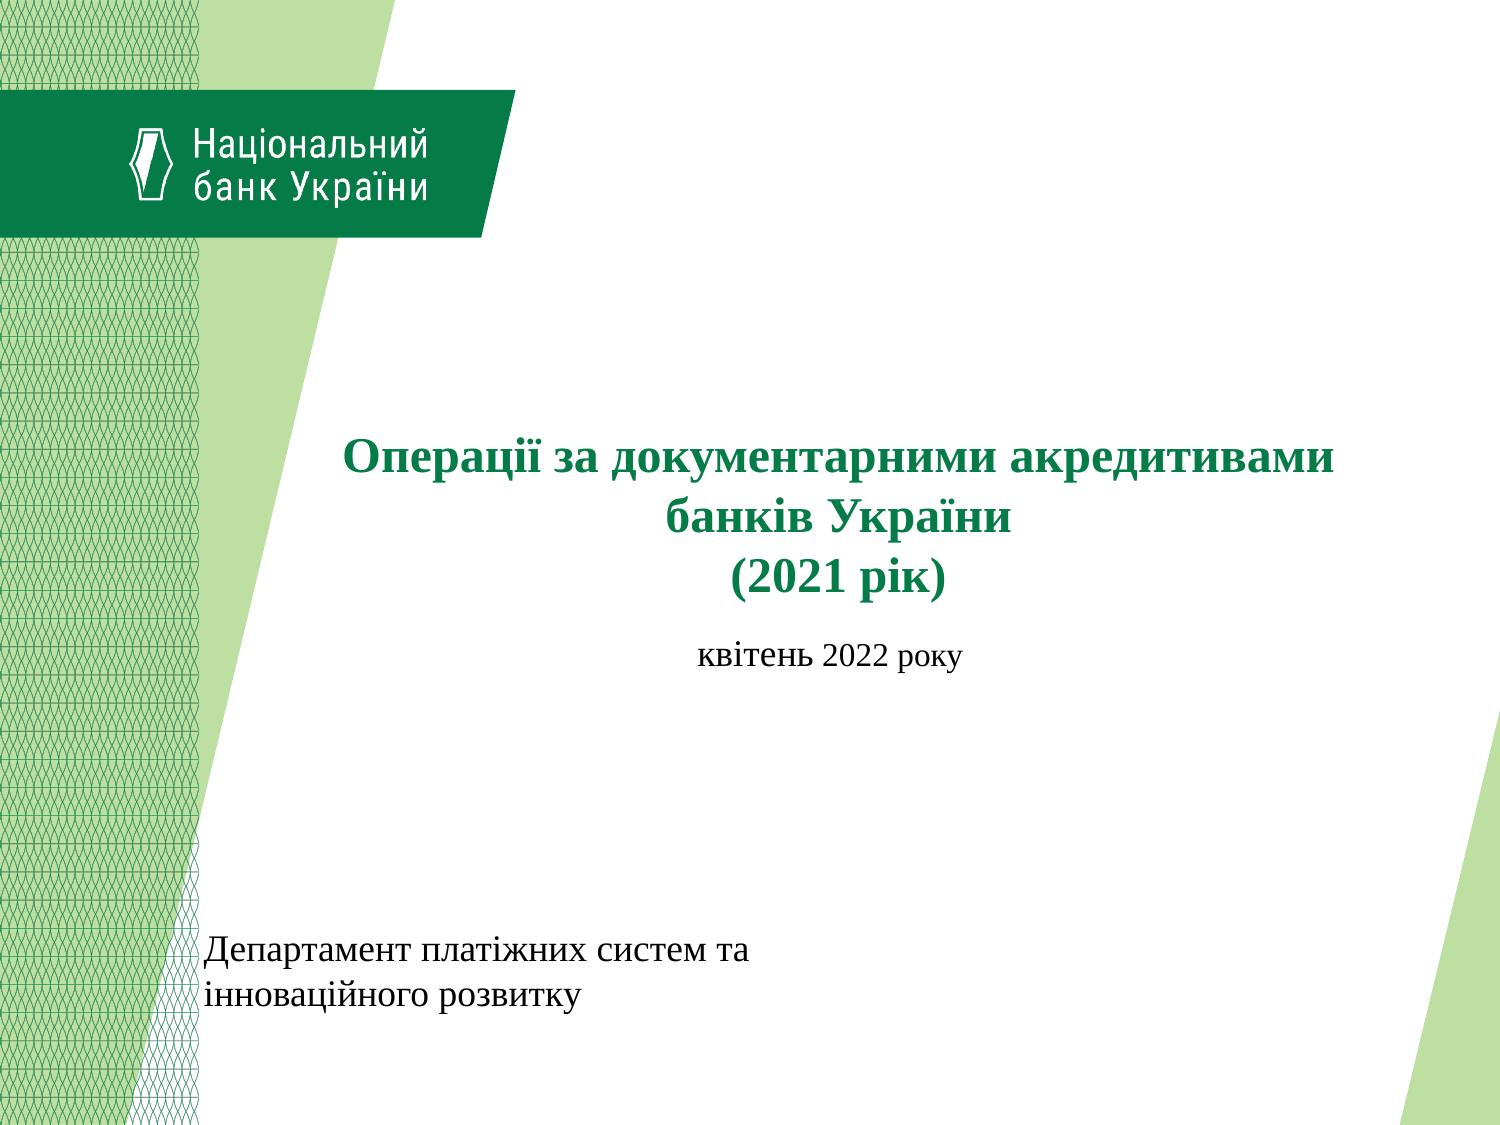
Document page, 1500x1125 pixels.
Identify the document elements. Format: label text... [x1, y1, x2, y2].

text_box Департамент платіжних систем та інноваційного розвитку [188, 916, 939, 1022]
picture [0, 0, 199, 89]
title Операції за документарними акредитивами банків України (2021 рік) [248, 414, 1430, 563]
picture [129, 128, 426, 208]
text_box квітень 2022 року [454, 621, 1205, 682]
picture [0, 238, 199, 1125]
